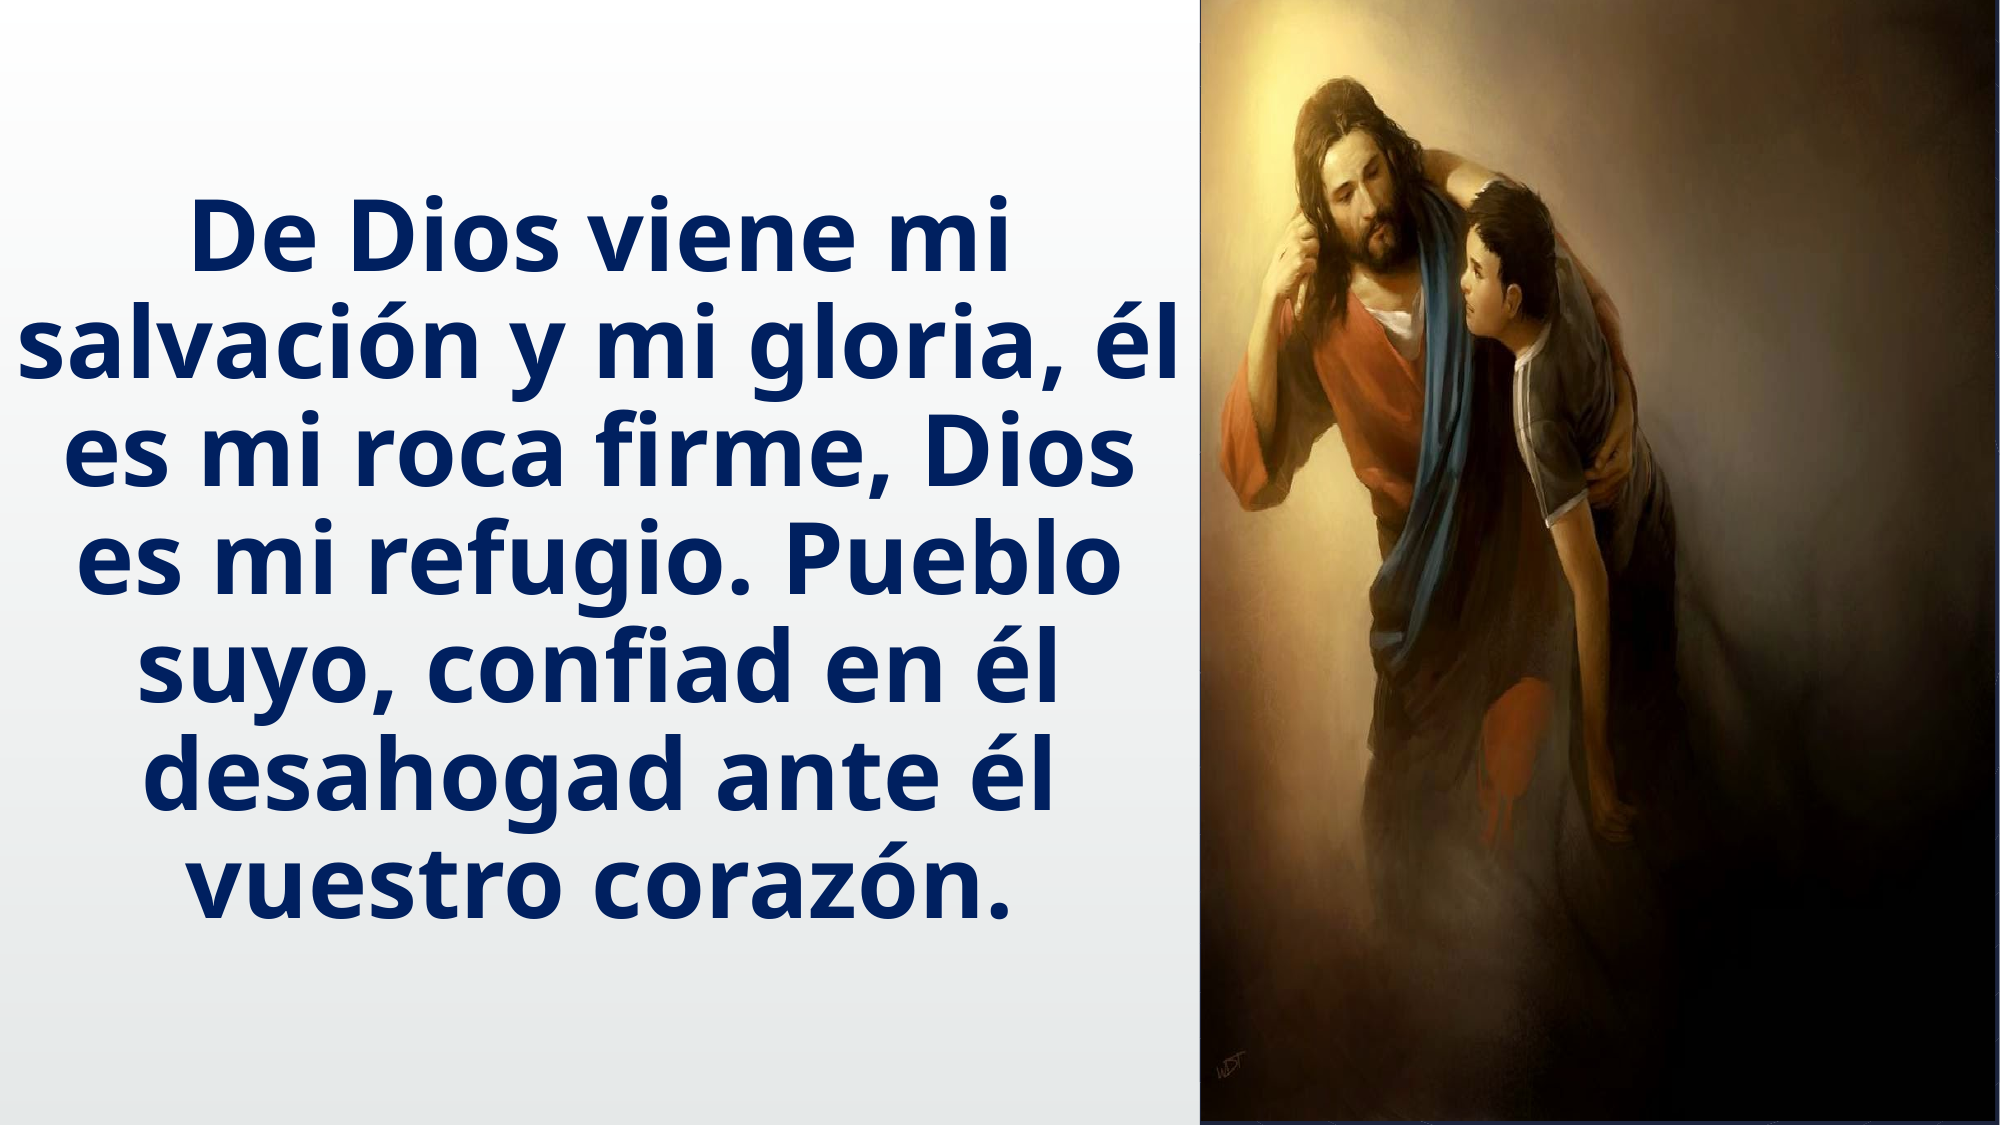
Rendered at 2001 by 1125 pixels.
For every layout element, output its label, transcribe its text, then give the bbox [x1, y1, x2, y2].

picture [1200, 0, 1996, 1125]
title De Dios viene mi salvación y mi gloria, él es mi roca firme, Dios es mi refugio. Pueblo suyo, confiad en él desahogad ante él vuestro corazón. [0, 0, 1200, 1125]
